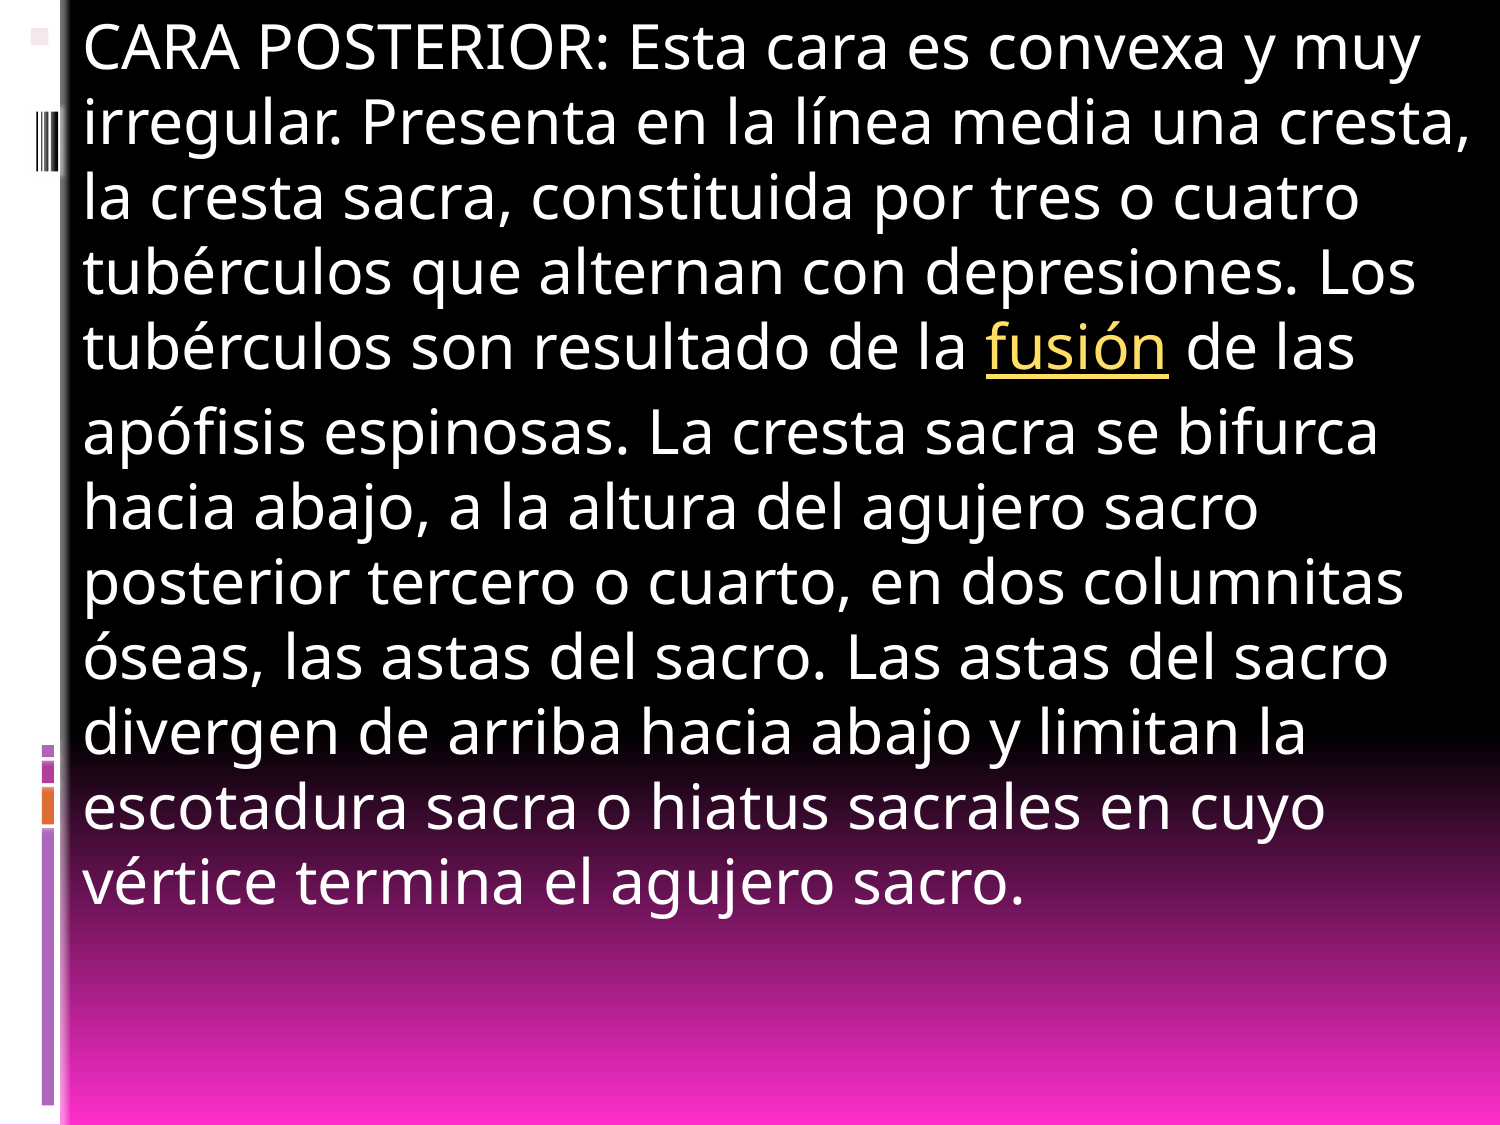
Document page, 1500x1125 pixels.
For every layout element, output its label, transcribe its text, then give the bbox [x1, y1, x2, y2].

list CARA POSTERIOR: Esta cara es convexa y muy irregular. Presenta en la línea media una cresta, la cresta sacra, constituida por tres o cuatro tubérculos que alternan con depresiones. Los tubérculos son resultado de la fusión de las apófisis espinosas. La cresta sacra se bifurca hacia abajo, a la altura del agujero sacro posterior tercero o cuarto, en dos columnitas óseas, las astas del sacro. Las astas del sacro divergen de arriba hacia abajo y limitan la escotadura sacra o hiatus sacrales en cuyo vértice termina el agujero sacro. [0, 0, 1500, 1125]
